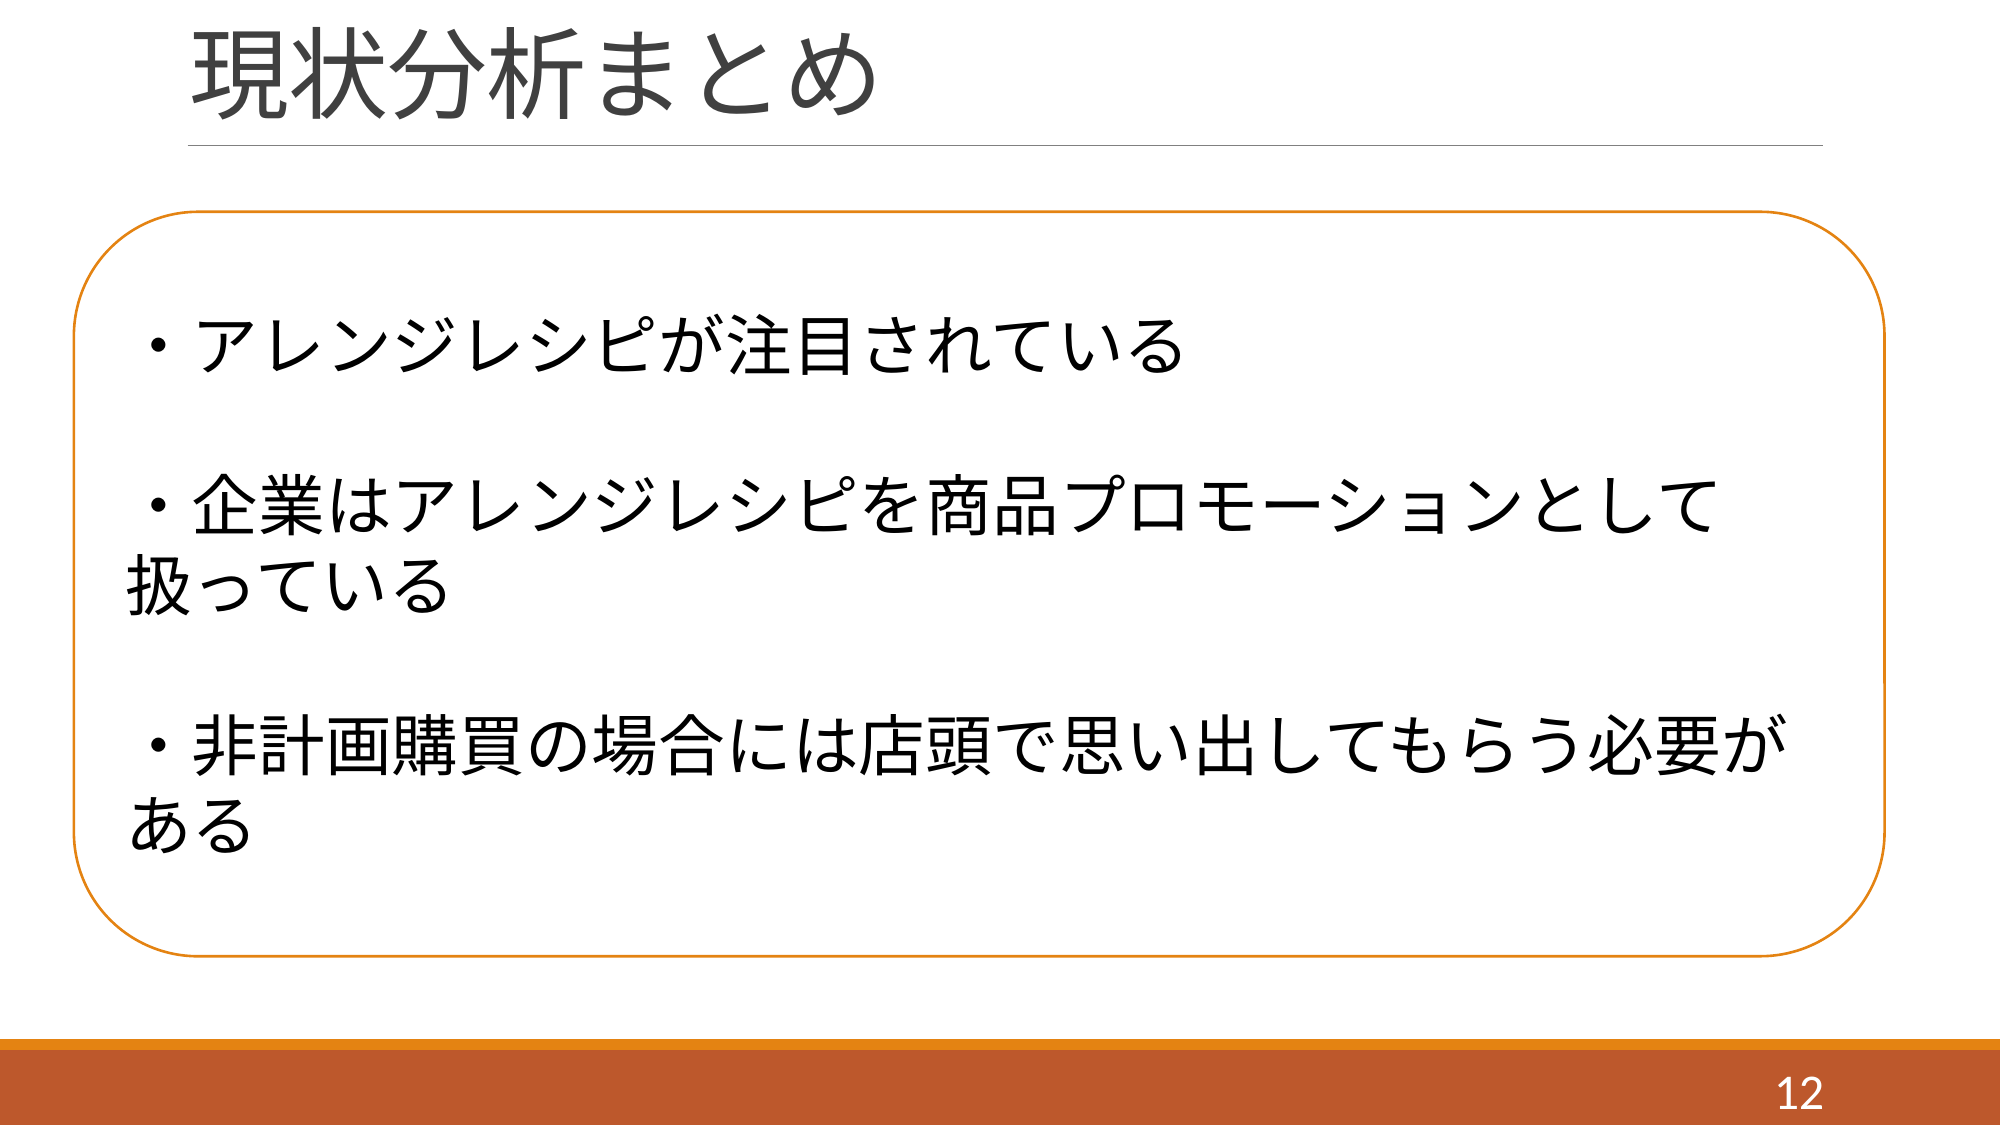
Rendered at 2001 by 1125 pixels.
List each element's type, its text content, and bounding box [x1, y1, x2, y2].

slide_number 12 [1624, 1059, 1840, 1120]
text_box ・アレンジレシピが注目されている ・企業はアレンジレシピを商品プロモーションとして扱っている ・非計画購買の場合には店頭で思い出してもらう必要がある [72, 210, 1886, 958]
title 現状分析まとめ [174, 13, 1825, 140]
